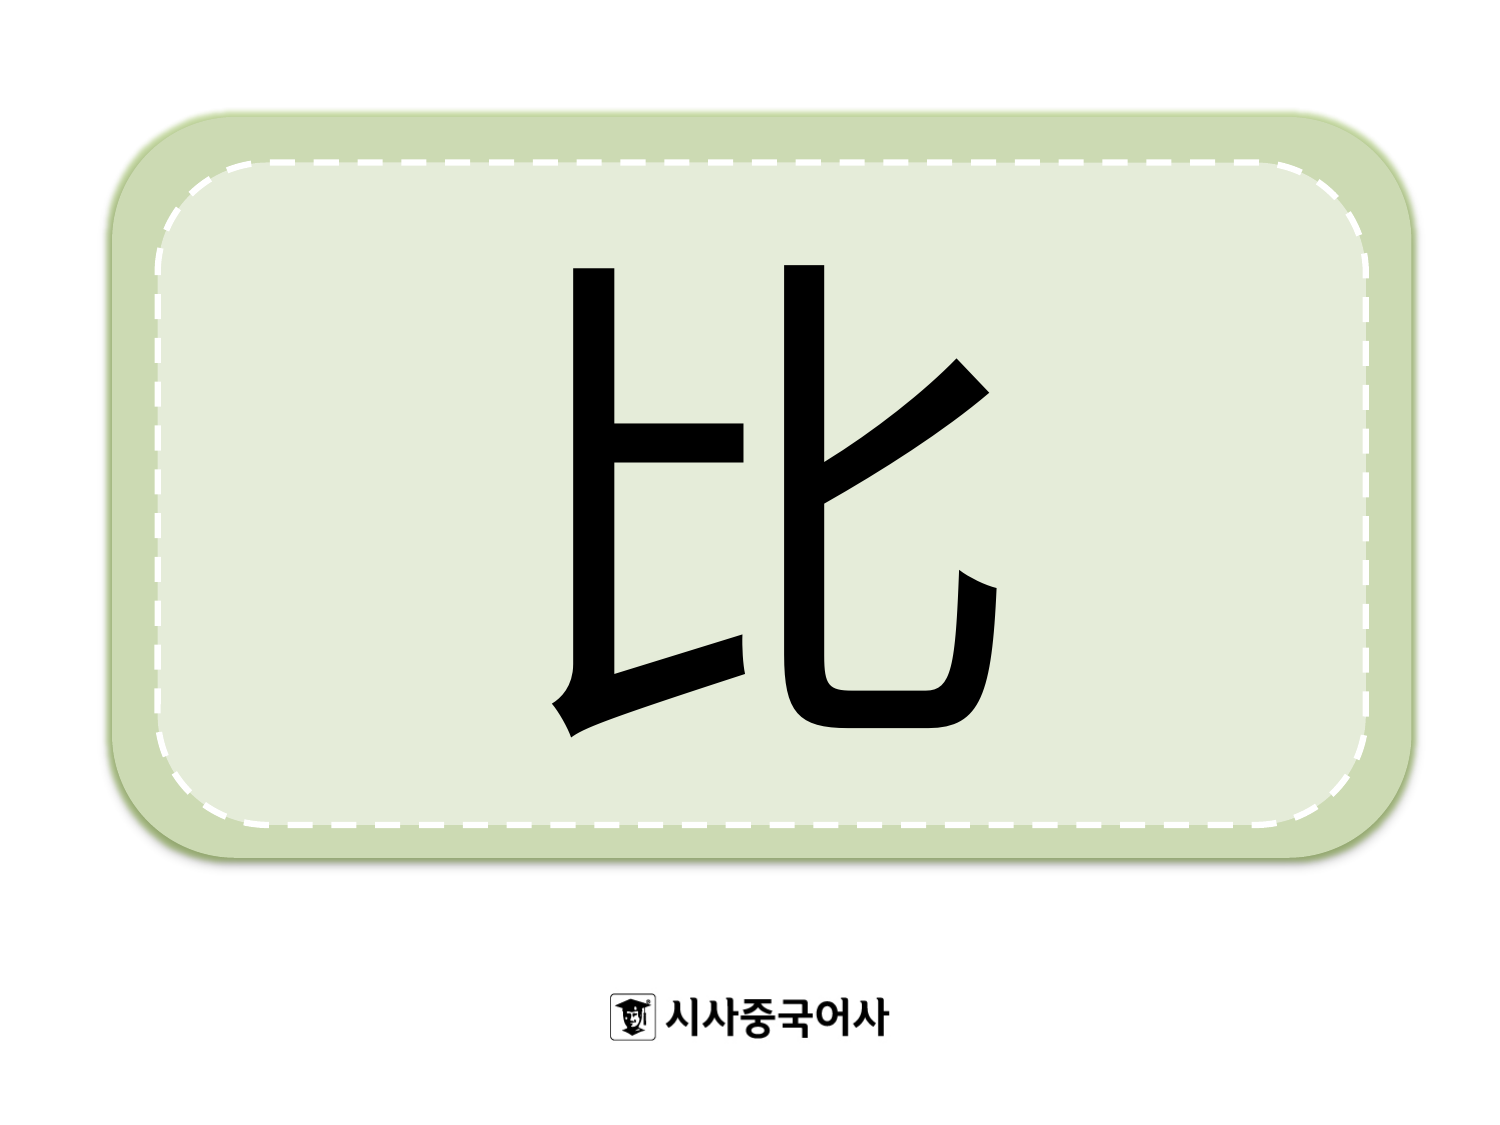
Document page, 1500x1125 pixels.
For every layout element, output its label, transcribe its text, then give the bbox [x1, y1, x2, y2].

text_box 比 [162, 160, 1371, 824]
picture [602, 987, 898, 1047]
